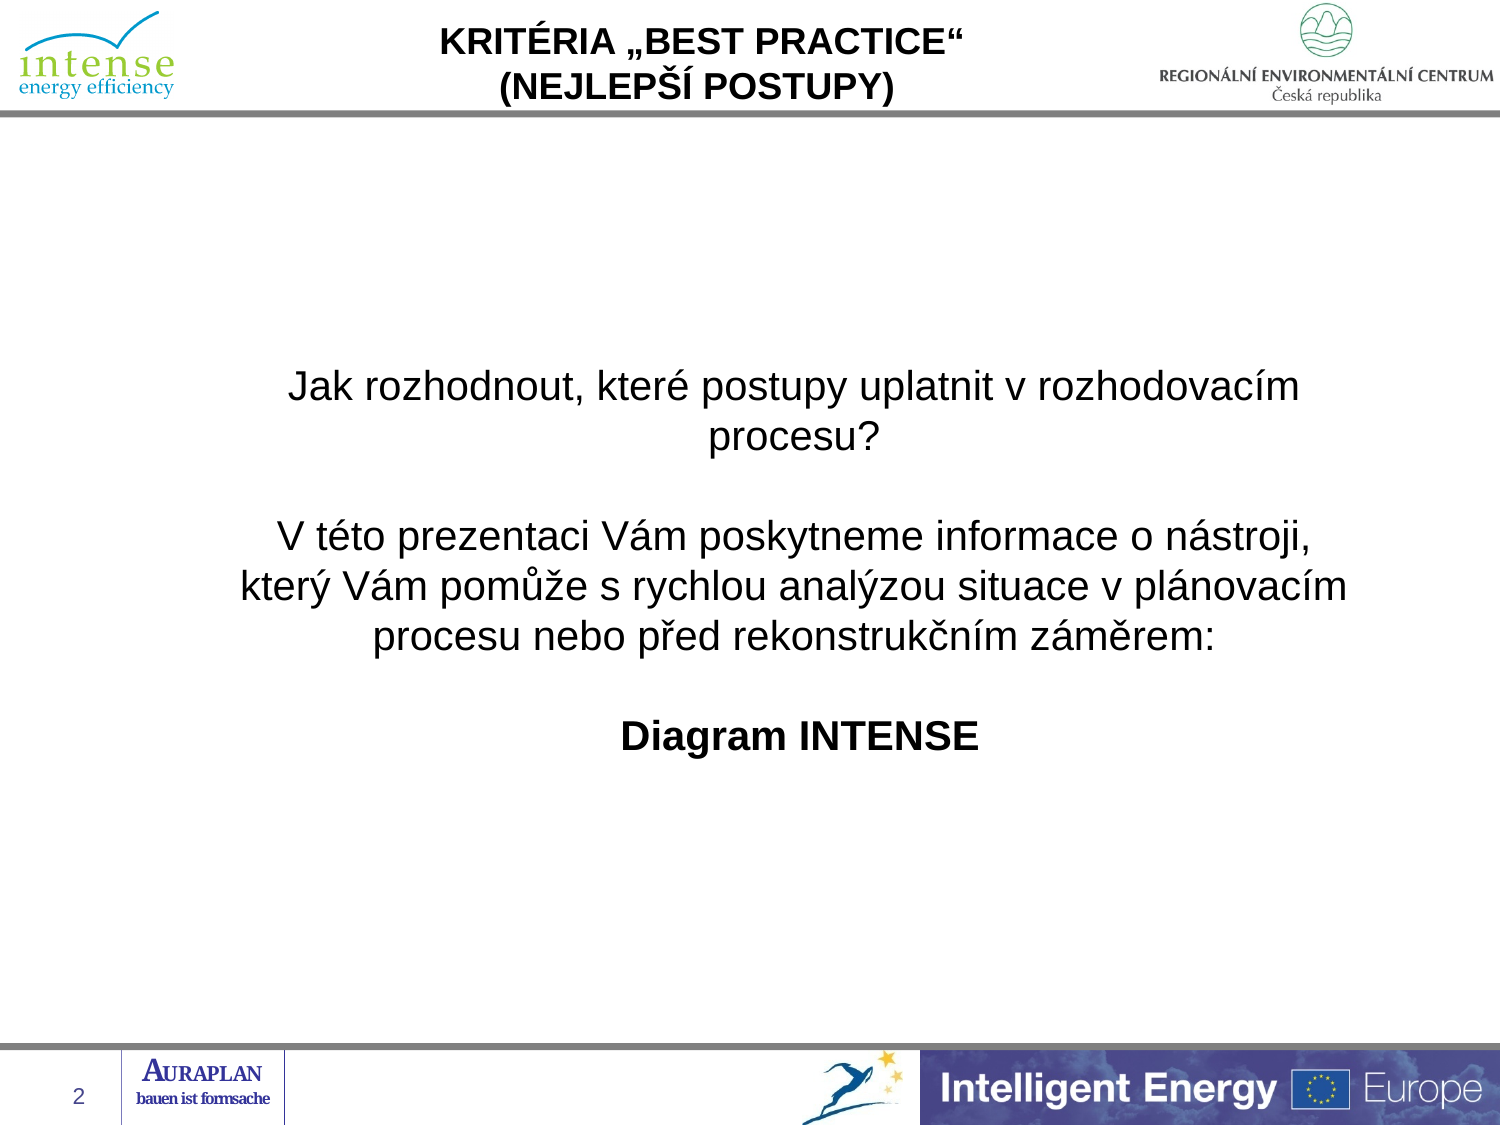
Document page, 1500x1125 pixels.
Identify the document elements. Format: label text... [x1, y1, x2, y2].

text_box KRITÉRIA „BEST PRACTICE“ (NEJLEPŠÍ POSTUPY) [424, 9, 981, 115]
text_box Jak rozhodnout, které postupy uplatnit v rozhodovacím procesu? V této prezentaci Vám poskytneme informace o nástroji, který Vám pomůže s rychlou analýzou situace v plánovacím procesu nebo před rekonstrukčním záměrem: Diagram INTENSE [218, 477, 1370, 691]
picture [19, 11, 174, 99]
picture [920, 1051, 1500, 1125]
picture [1160, 2, 1494, 105]
text_box 2 [0, 1074, 100, 1111]
picture [802, 1051, 903, 1125]
